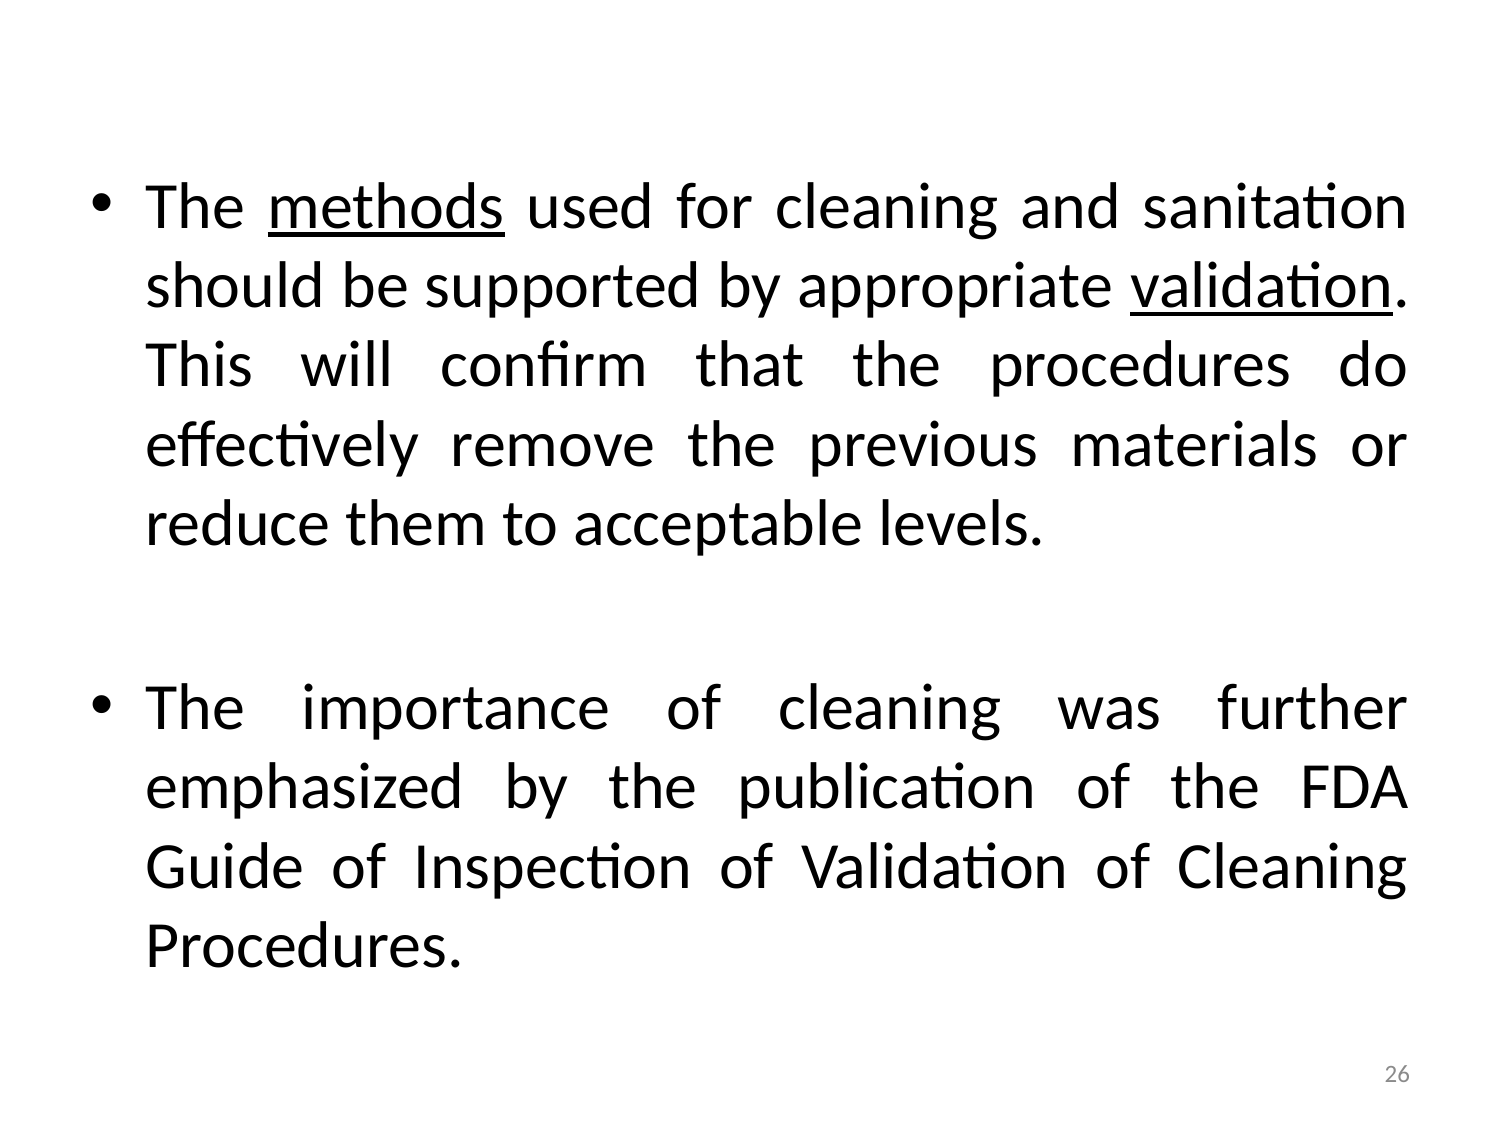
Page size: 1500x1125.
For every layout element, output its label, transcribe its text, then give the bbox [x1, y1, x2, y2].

list The methods used for cleaning and sanitation should be supported by appropriate validation. This will confirm that the procedures do effectively remove the previous materials or reduce them to acceptable levels. The importance of cleaning was further emphasized by the publication of the FDA Guide of Inspection of Validation of Cleaning Procedures. [75, 62, 1425, 1088]
slide_number 26 [1074, 1042, 1425, 1103]
